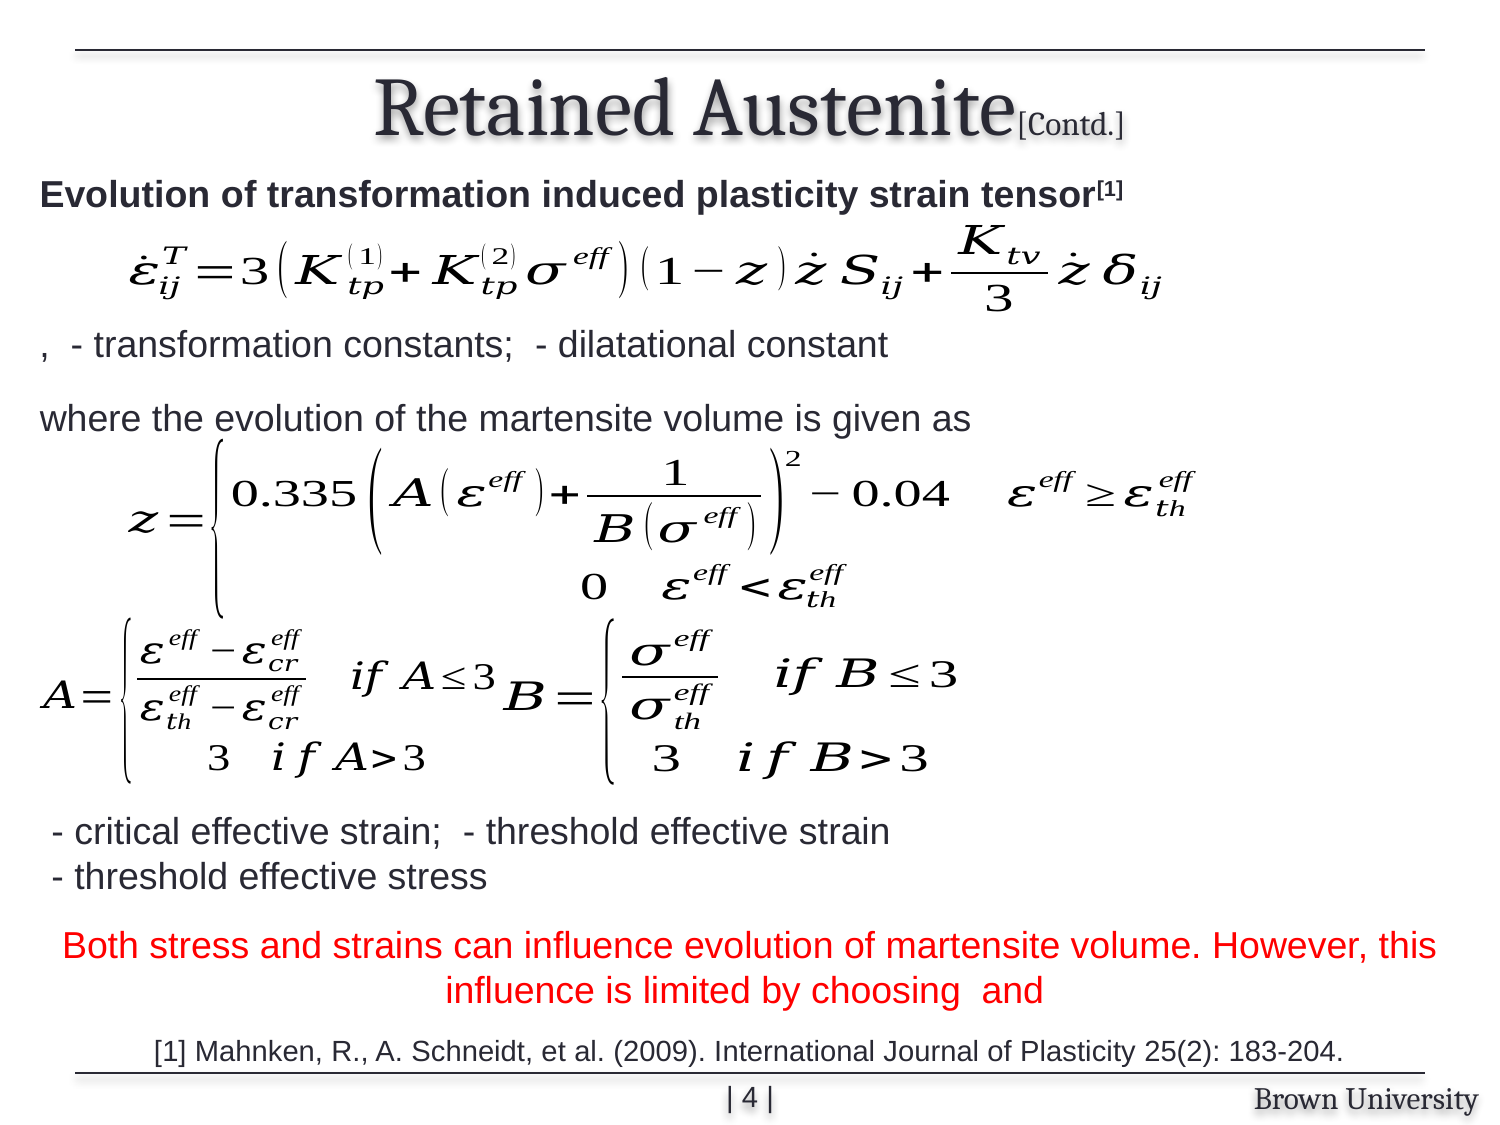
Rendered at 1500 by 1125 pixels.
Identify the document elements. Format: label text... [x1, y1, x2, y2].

list Retained Austenite[Contd.] [0, 44, 1500, 120]
text_box [1] Mahnken, R., A. Schneidt, et al. (2009). International Journal of Plasticity 25(2): 183-204. [128, 1024, 1372, 1075]
text_box Evolution of transformation induced plasticity strain tensor[1] [24, 162, 1300, 223]
text_box where the evolution of the martensite volume is given as [24, 386, 1263, 446]
slide_number | 3 | [662, 1075, 838, 1125]
